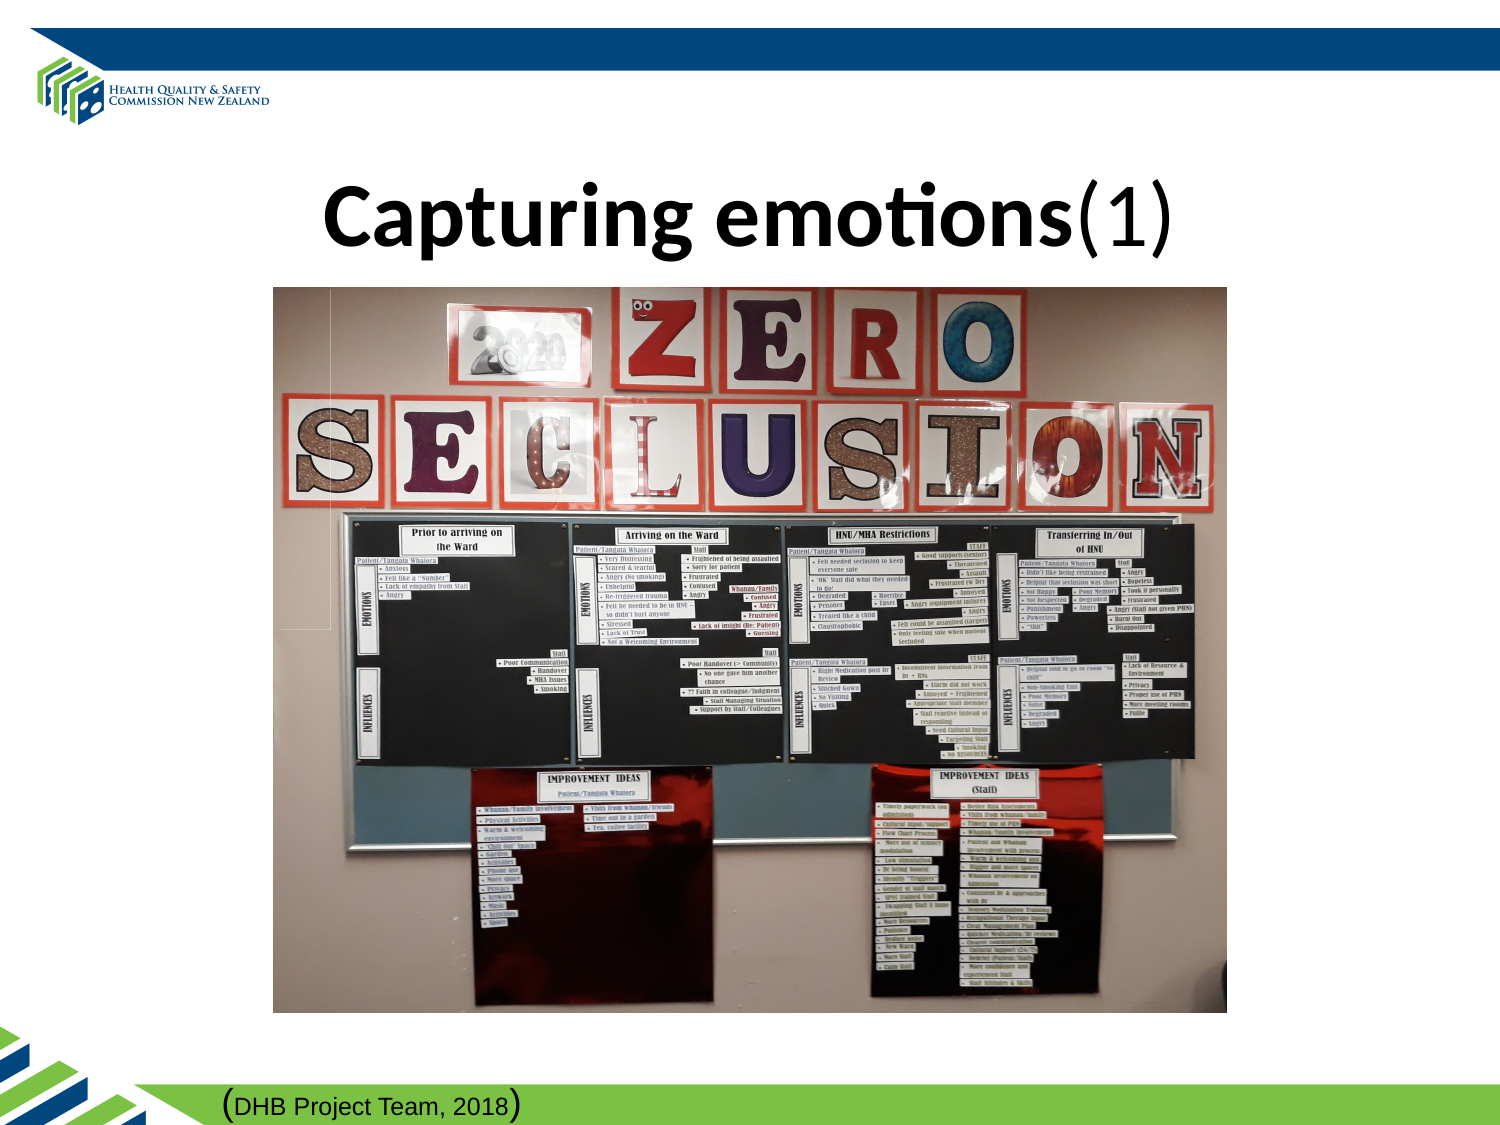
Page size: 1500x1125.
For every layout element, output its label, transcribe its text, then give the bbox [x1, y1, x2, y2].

title Capturing emotions(1) [75, 149, 1425, 271]
picture [0, 0, 1500, 1125]
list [272, 287, 1227, 1013]
text_box (DHB Project Team, 2018) [206, 1070, 703, 1125]
